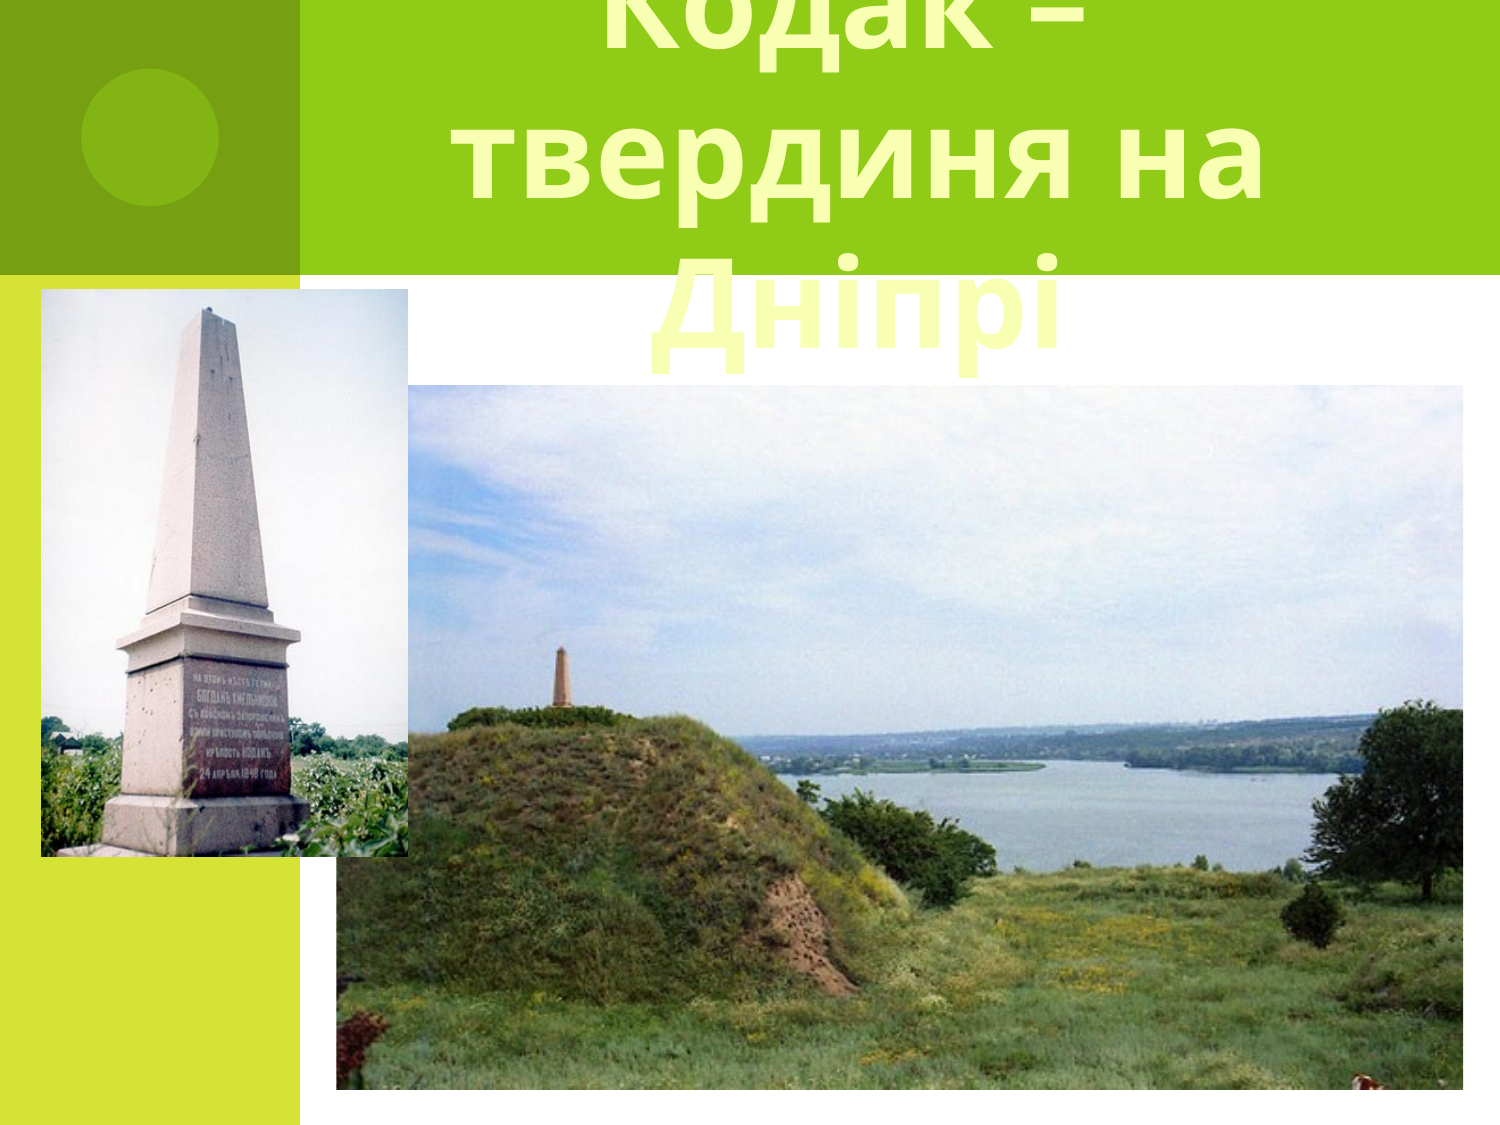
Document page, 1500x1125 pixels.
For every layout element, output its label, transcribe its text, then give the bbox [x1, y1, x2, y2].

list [336, 385, 1464, 1090]
title Кодак – твердиня на Дніпрі [218, 37, 1500, 409]
picture [41, 289, 408, 857]
